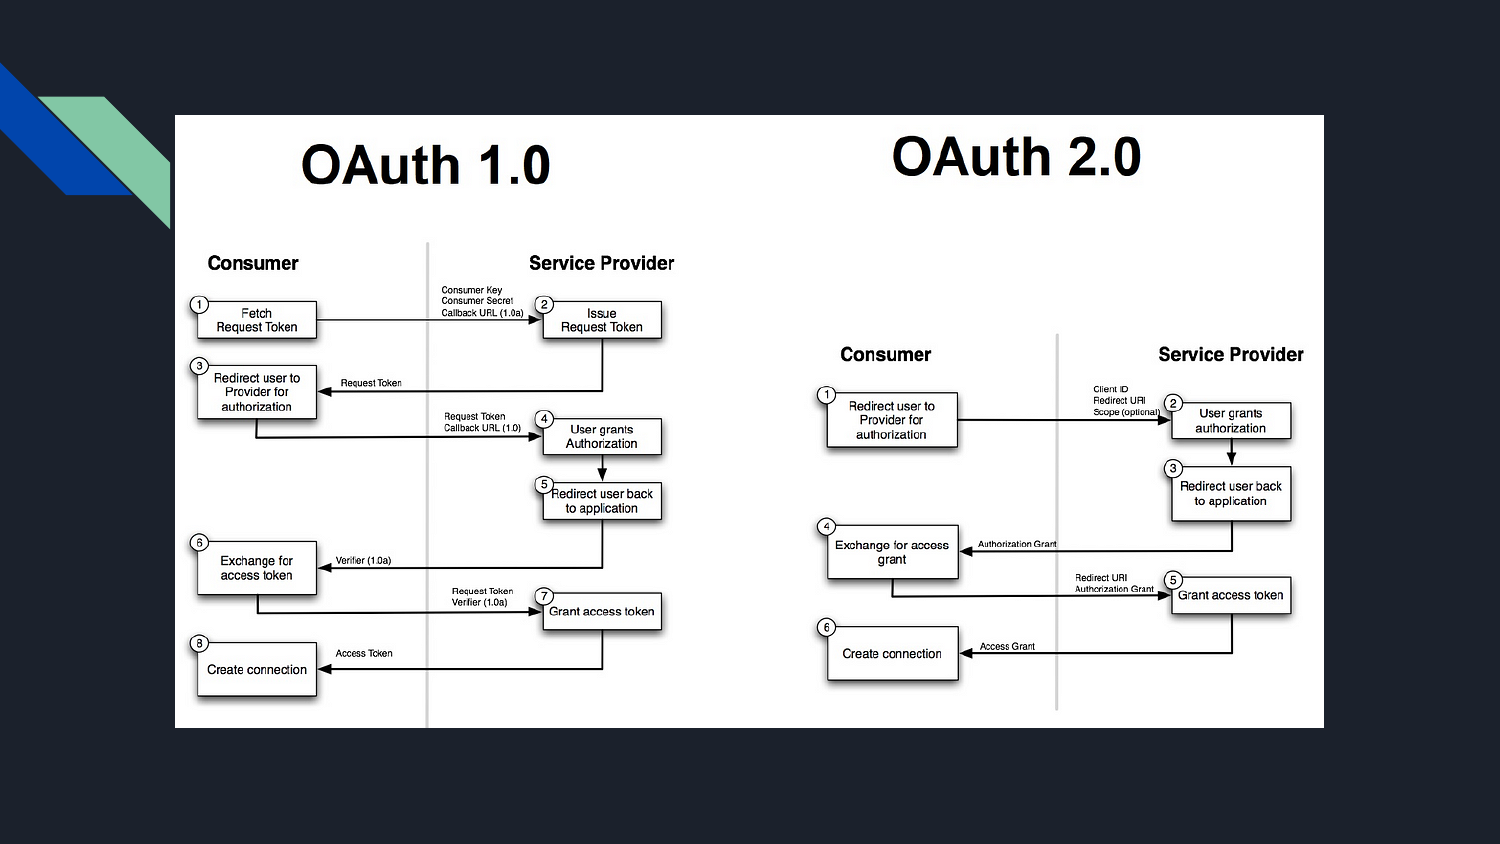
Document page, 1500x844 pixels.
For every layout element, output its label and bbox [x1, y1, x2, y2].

picture [175, 115, 1325, 729]
